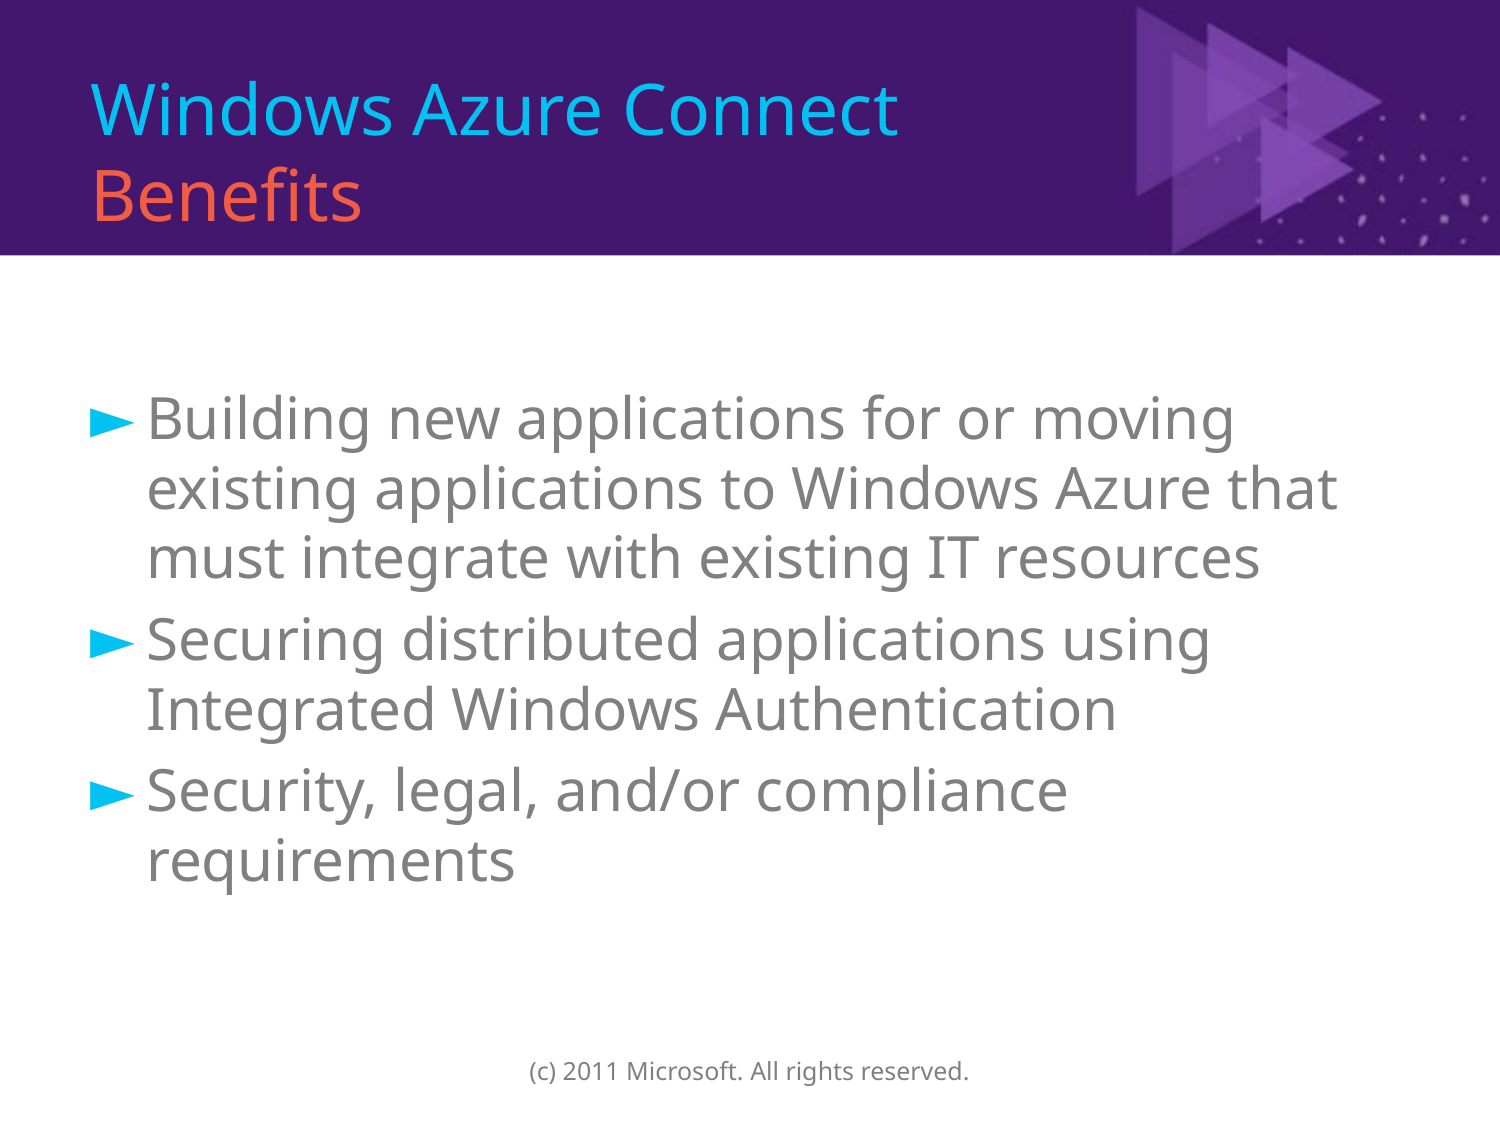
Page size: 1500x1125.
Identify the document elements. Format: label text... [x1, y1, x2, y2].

footer (c) 2011 Microsoft. All rights reserved. [512, 1042, 988, 1103]
list Building new applications for or moving existing applications to Windows Azure that must integrate with existing IT resources Securing distributed applications using Integrated Windows Authentication Security, legal, and/or compliance requirements [75, 373, 1425, 1005]
picture [0, 0, 1500, 255]
title Windows Azure Connect Benefits [75, 56, 1425, 244]
